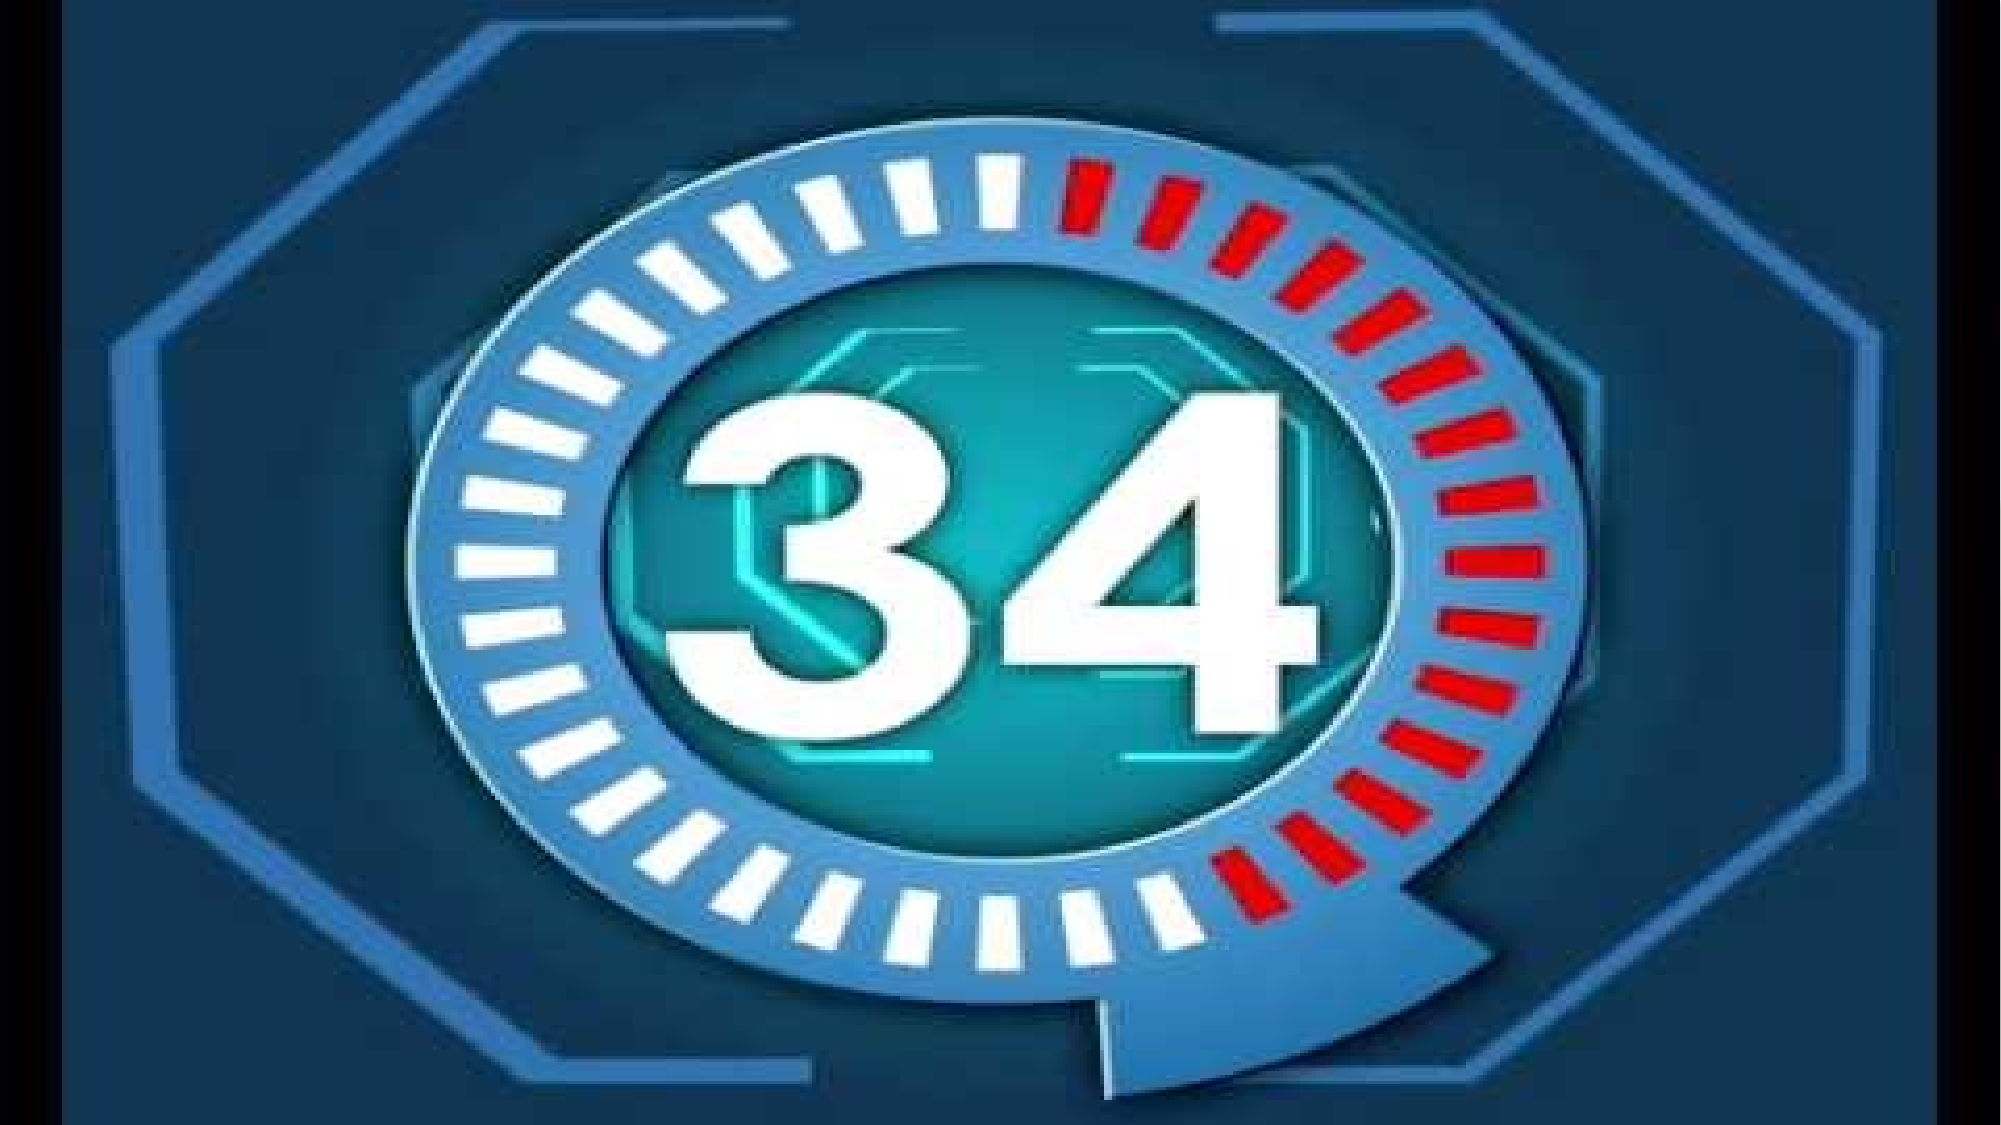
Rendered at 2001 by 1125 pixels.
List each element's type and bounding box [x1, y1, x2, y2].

text_box [0, 0, 2000, 1125]
